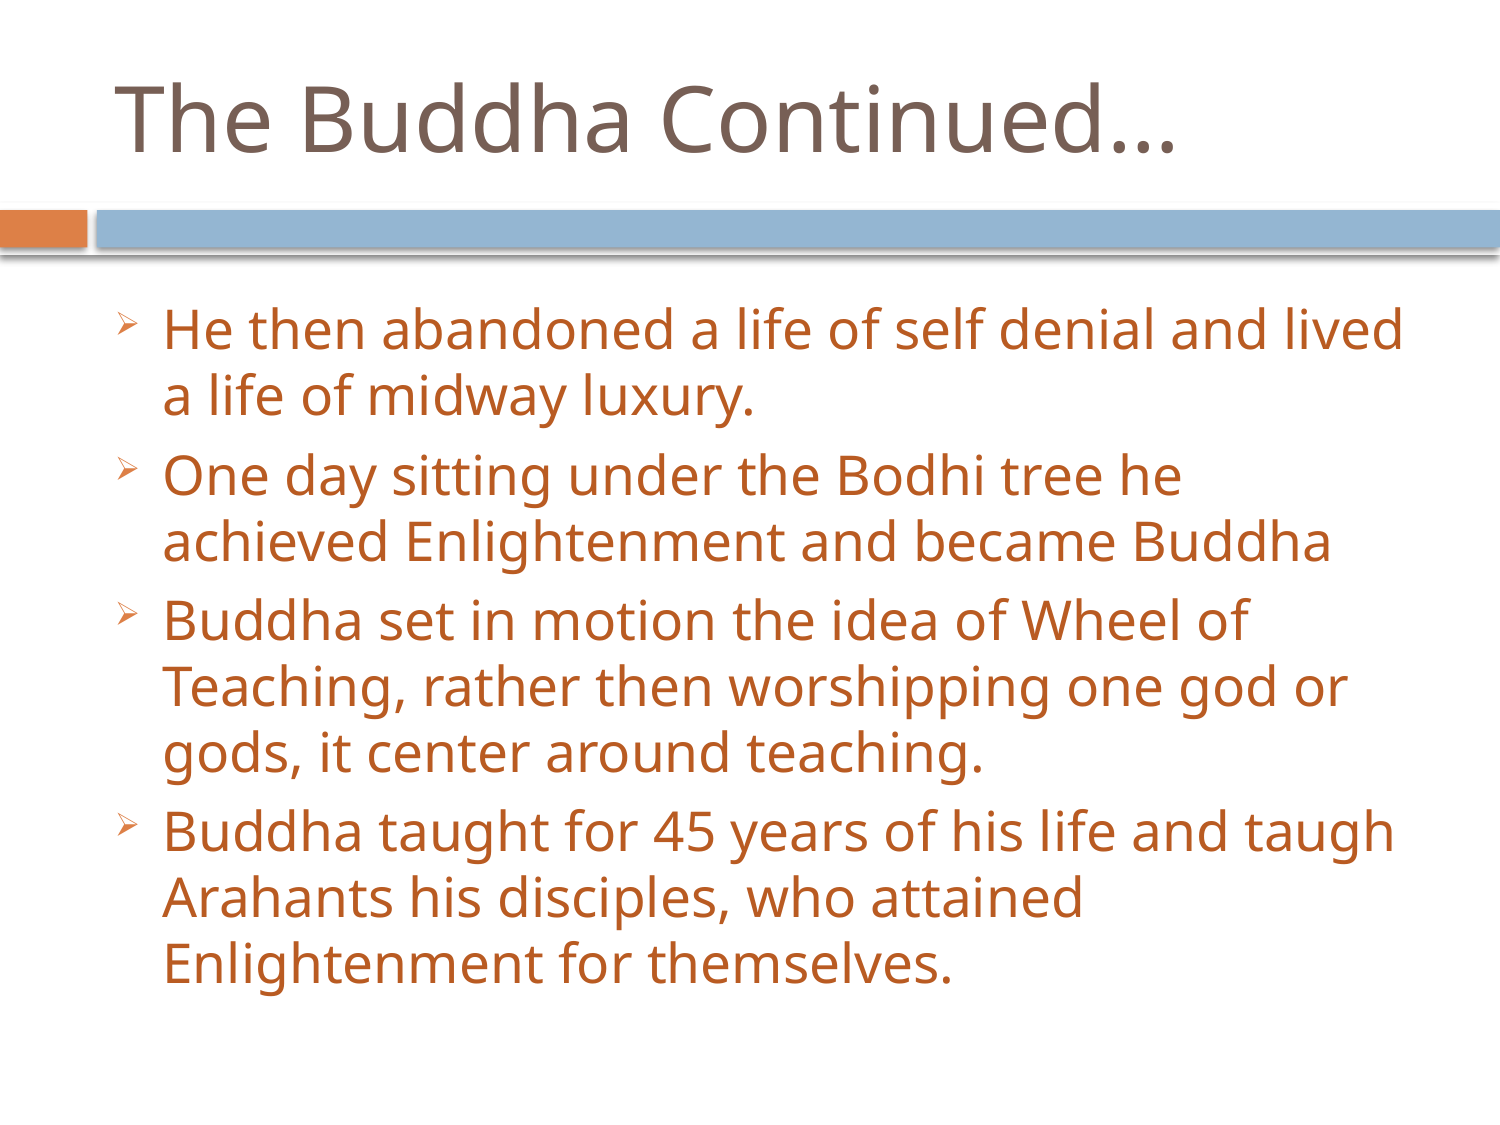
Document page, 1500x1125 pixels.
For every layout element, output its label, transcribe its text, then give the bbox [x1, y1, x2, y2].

list He then abandoned a life of self denial and lived a life of midway luxury. One day sitting under the Bodhi tree he achieved Enlightenment and became Buddha Buddha set in motion the idea of Wheel of Teaching, rather then worshipping one god or gods, it center around teaching. Buddha taught for 45 years of his life and taugh Arahants his disciples, who attained Enlightenment for themselves. [99, 287, 1438, 1013]
title The Buddha Continued… [99, 44, 1425, 188]
